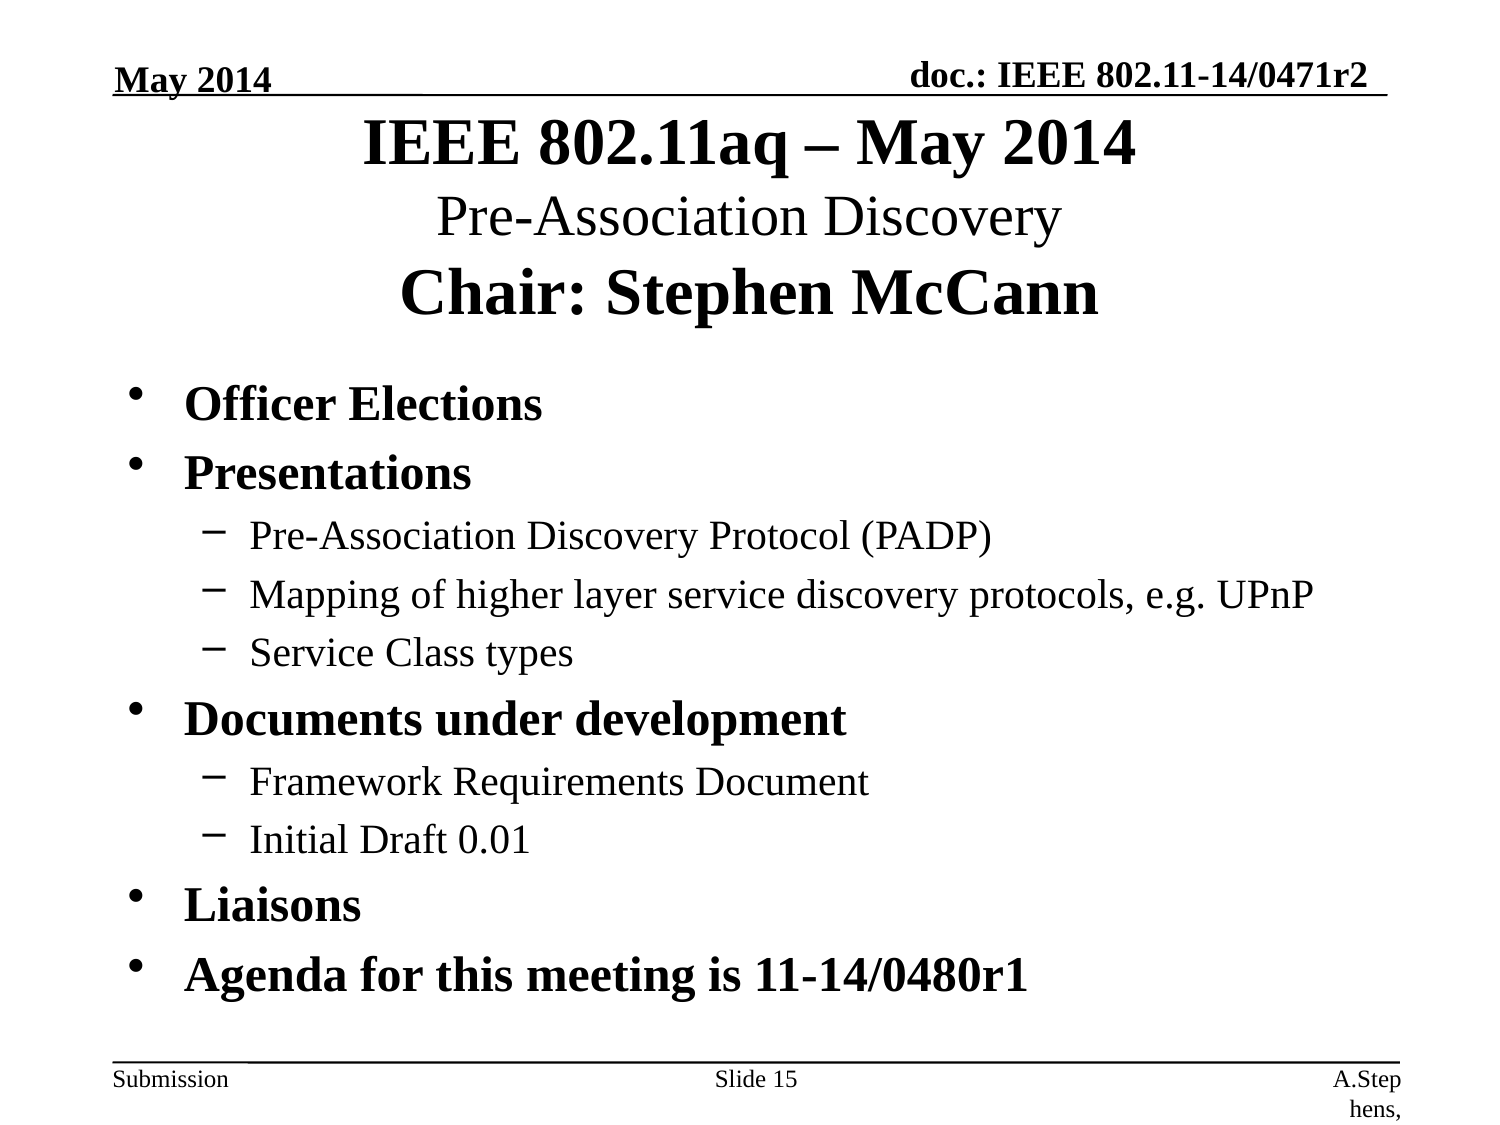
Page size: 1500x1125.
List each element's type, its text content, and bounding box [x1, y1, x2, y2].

title IEEE 802.11aq – May 2014 Pre-Association Discovery Chair: Stephen McCann [112, 125, 1388, 300]
footer A.Stephens, Intel, D. Stanley, Aruba [1325, 1062, 1402, 1093]
list Officer Elections Presentations Pre-Association Discovery Protocol (PADP) Mapping of higher layer service discovery protocols, e.g. UPnP Service Class types Documents under development Framework Requirements Document Initial Draft 0.01 Liaisons Agenda for this meeting is 11-14/0480r1 [112, 362, 1388, 1013]
slide_number Slide 15 [712, 1062, 800, 1093]
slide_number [114, 54, 374, 101]
